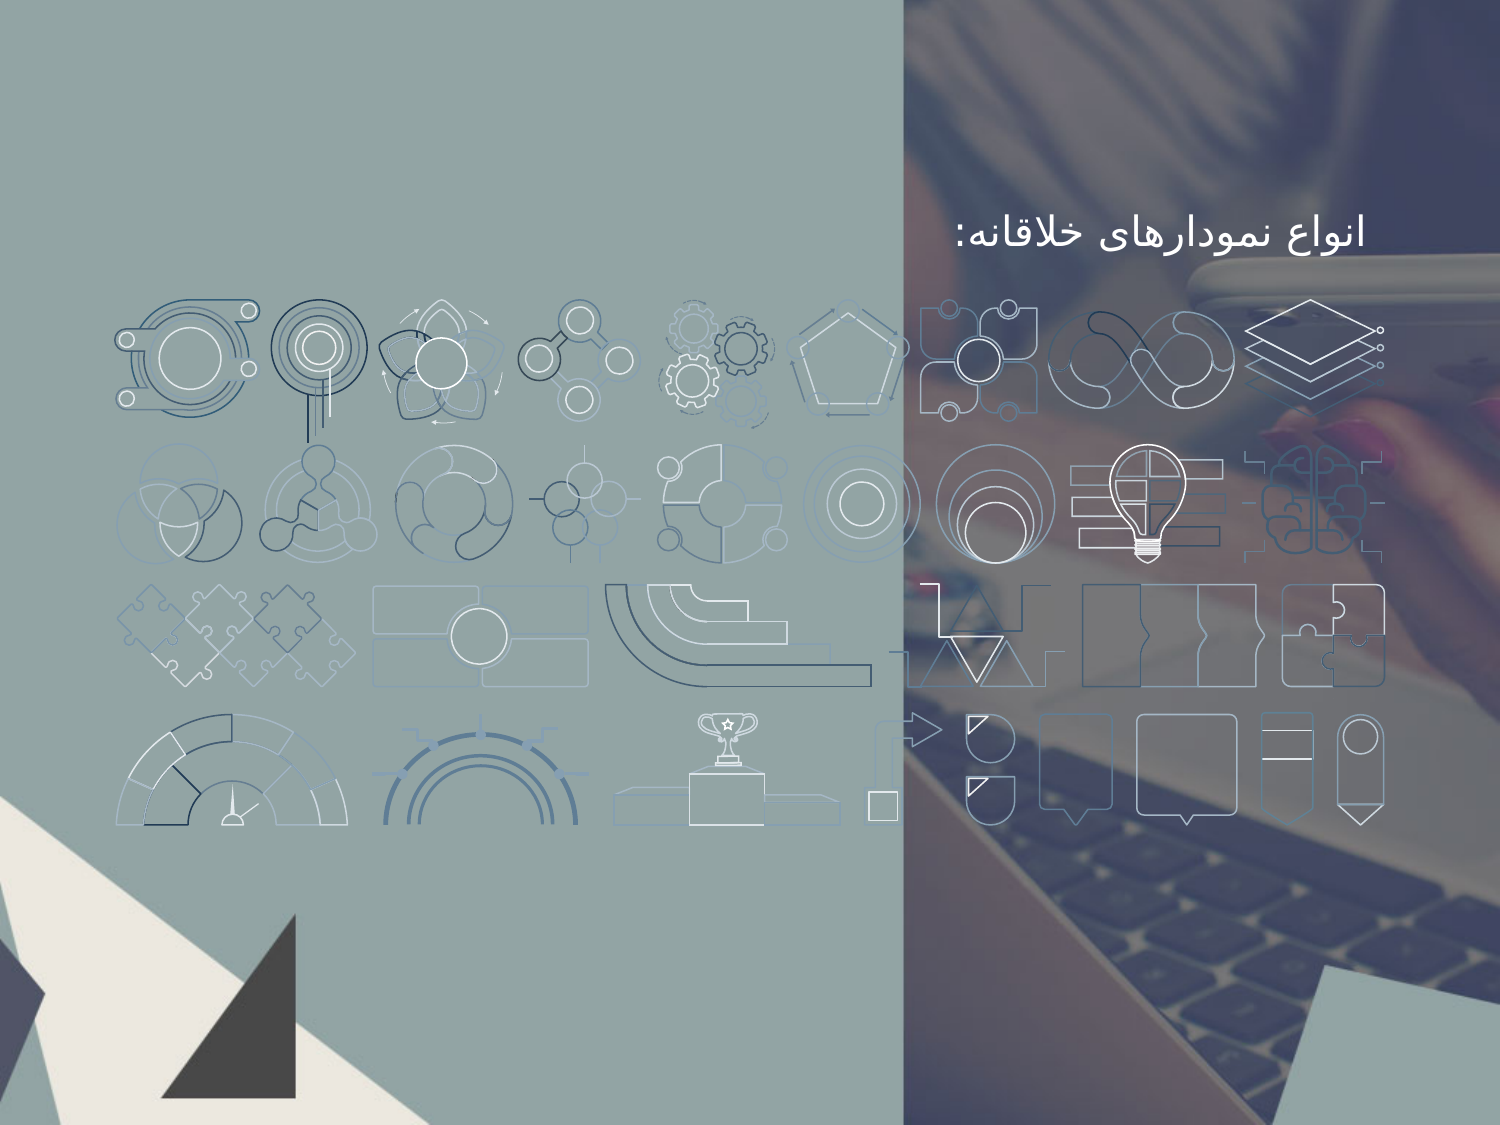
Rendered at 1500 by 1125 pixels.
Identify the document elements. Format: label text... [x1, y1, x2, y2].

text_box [1261, 712, 1314, 826]
text_box [1039, 714, 1113, 826]
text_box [888, 583, 1066, 688]
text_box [515, 299, 647, 422]
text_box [1241, 444, 1386, 564]
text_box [114, 299, 260, 428]
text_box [1281, 584, 1385, 687]
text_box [271, 299, 368, 443]
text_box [1245, 299, 1385, 417]
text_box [966, 714, 1015, 764]
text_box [257, 444, 380, 563]
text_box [372, 585, 589, 687]
text_box انواع نمودارهای خلاقانه: [117, 189, 1382, 269]
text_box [371, 713, 590, 826]
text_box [658, 299, 776, 430]
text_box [864, 712, 943, 826]
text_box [803, 445, 921, 563]
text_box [378, 299, 505, 434]
text_box [1136, 714, 1237, 825]
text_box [528, 444, 642, 564]
picture [0, 0, 1500, 1125]
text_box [657, 444, 788, 564]
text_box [1048, 311, 1235, 409]
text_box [116, 584, 356, 687]
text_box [1070, 444, 1226, 564]
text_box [786, 299, 910, 419]
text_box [395, 445, 513, 563]
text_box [936, 444, 1055, 564]
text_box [966, 776, 1015, 826]
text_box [605, 584, 872, 687]
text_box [116, 714, 348, 826]
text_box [1082, 584, 1265, 687]
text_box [1337, 714, 1384, 826]
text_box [116, 443, 243, 564]
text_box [920, 299, 1038, 422]
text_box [613, 713, 841, 826]
